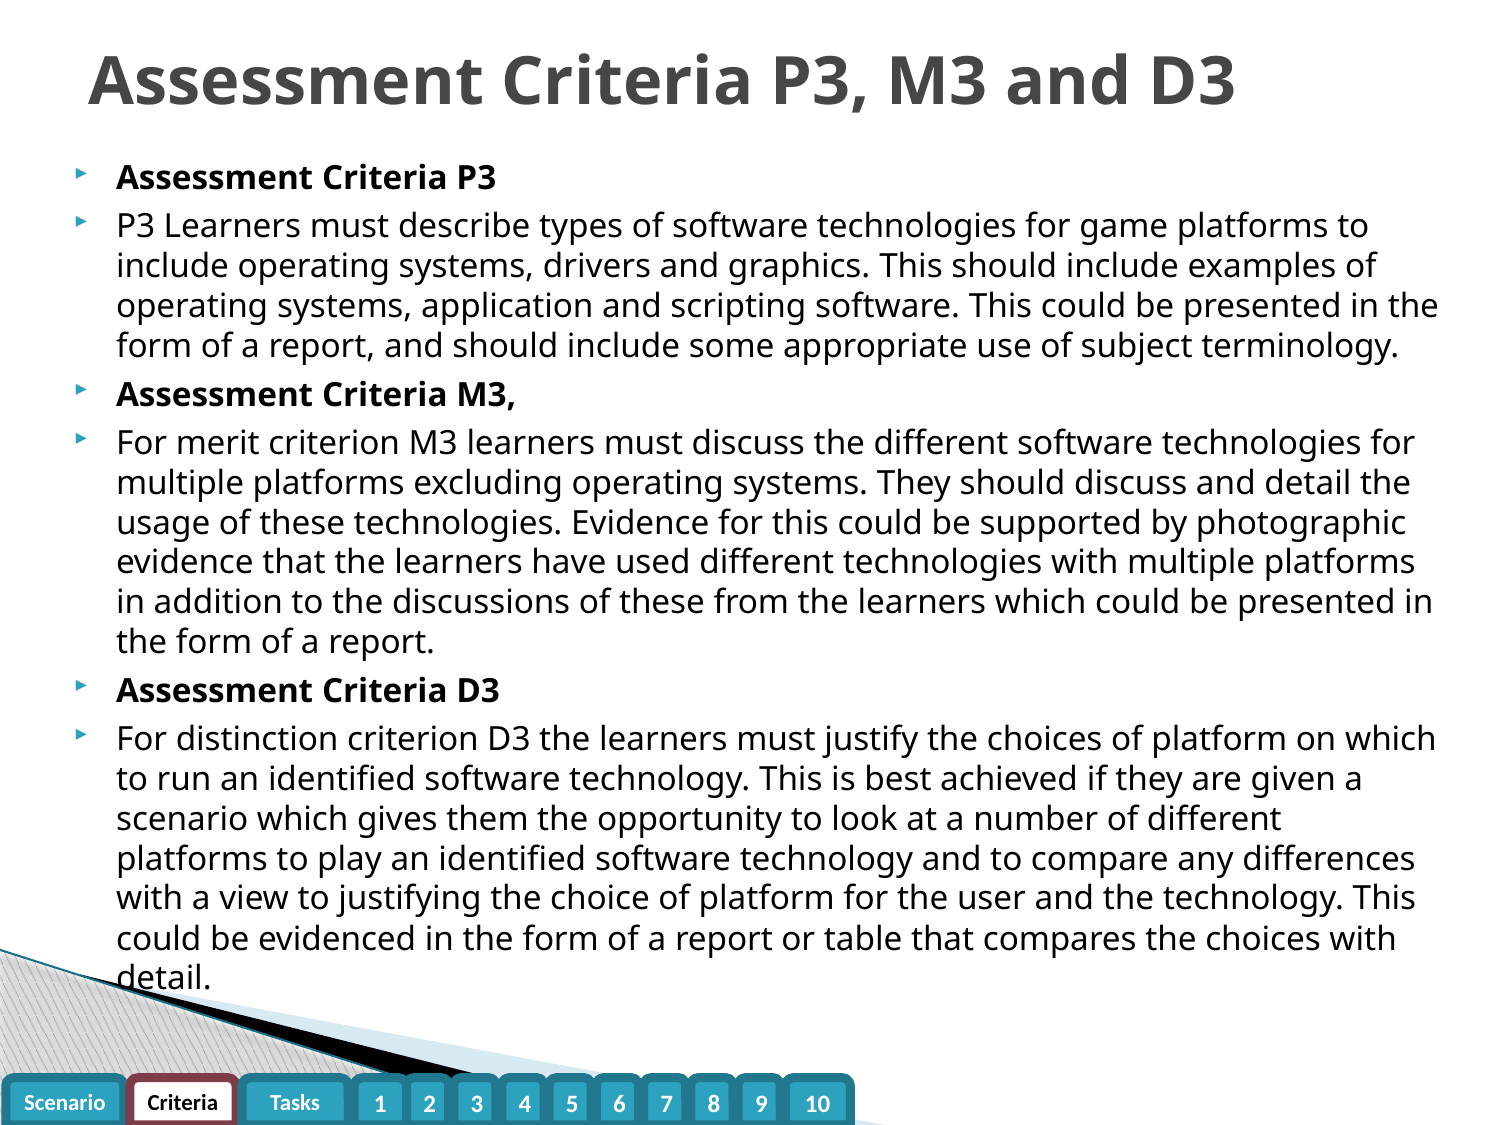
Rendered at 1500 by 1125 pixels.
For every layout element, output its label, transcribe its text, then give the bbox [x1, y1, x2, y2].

list Assessment Criteria P3 P3 Learners must describe types of software technologies for game platforms to include operating systems, drivers and graphics. This should include examples of operating systems, application and scripting software. This could be presented in the form of a report, and should include some appropriate use of subject terminology. Assessment Criteria M3, For merit criterion M3 learners must discuss the different software technologies for multiple platforms excluding operating systems. They should discuss and detail the usage of these technologies. Evidence for this could be supported by photographic evidence that the learners have used different technologies with multiple platforms in addition to the discussions of these from the learners which could be presented in the form of a report. Assessment Criteria D3 For distinction criterion D3 the learners must justify the choices of platform on which to run an identified software technology. This is best achieved if they are given a scenario which gives them the opportunity to look at a number of different platforms to play an identified software technology and to compare any differences with a view to justifying the choice of platform for the user and the technology. This could be evidenced in the form of a report or table that compares the choices with detail. [41, 149, 1459, 1059]
title Assessment Criteria P3, M3 and D3 [73, 19, 1424, 138]
